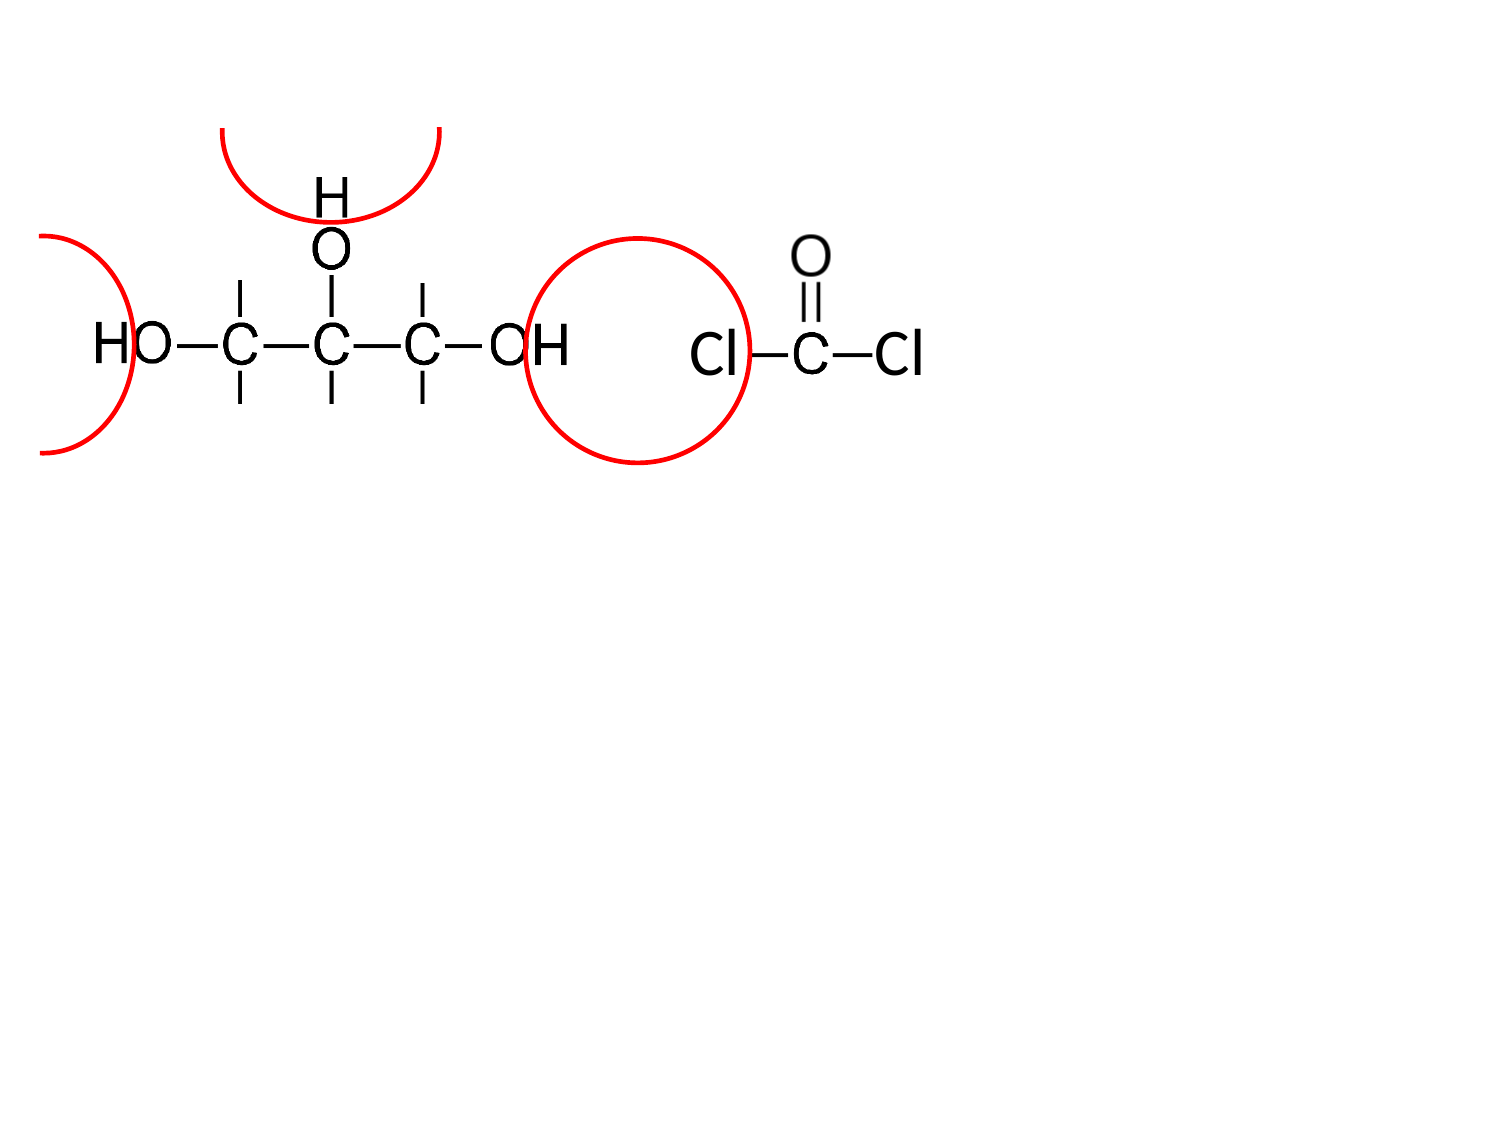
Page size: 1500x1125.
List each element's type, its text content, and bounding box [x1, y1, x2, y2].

text_box [38, 235, 121, 454]
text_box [85, 177, 612, 404]
text_box [221, 127, 440, 177]
text_box [537, 379, 748, 464]
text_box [612, 219, 924, 379]
text_box monomeren: + 3 Cl Cl [32, 41, 1500, 396]
